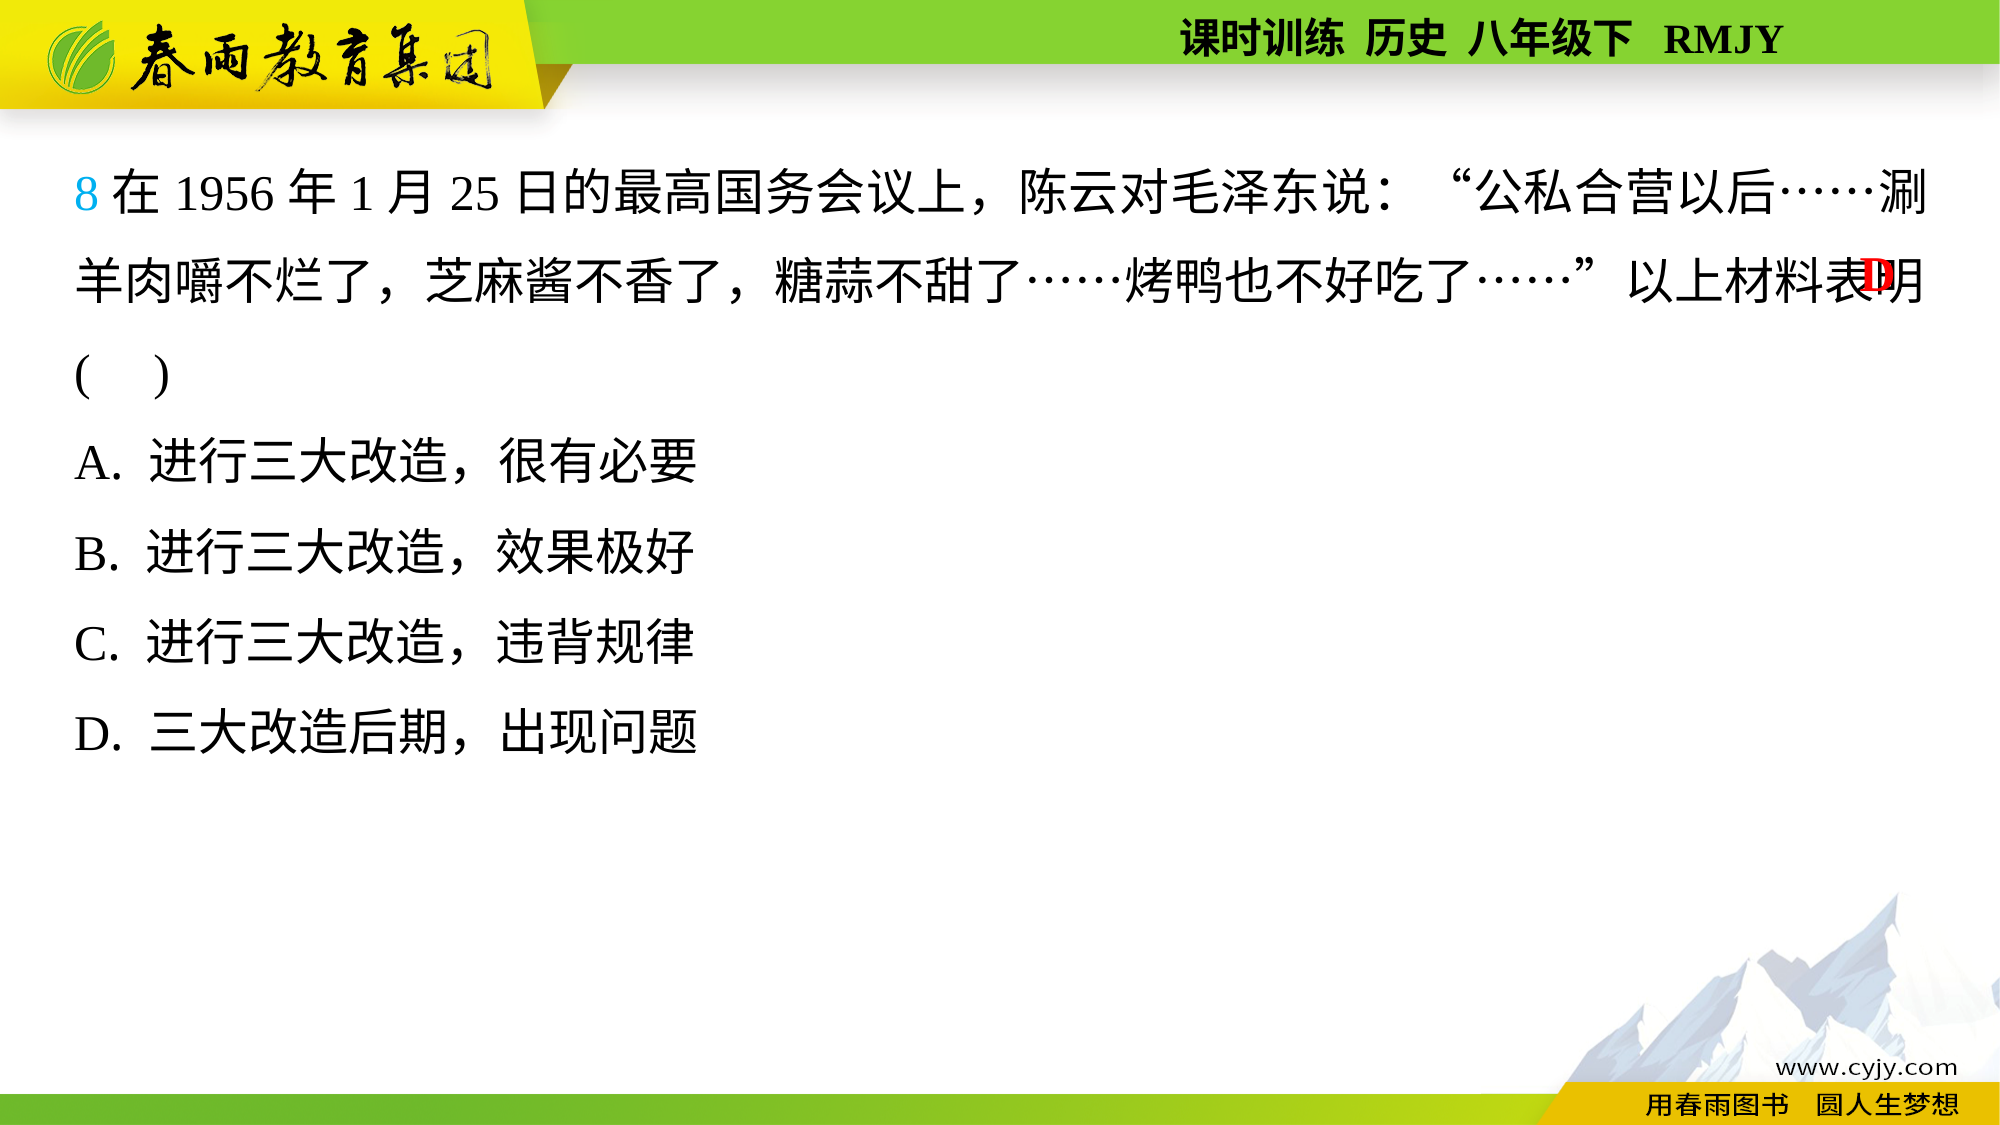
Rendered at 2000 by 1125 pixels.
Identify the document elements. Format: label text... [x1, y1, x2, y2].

list 8在1956年1月25日的最高国务会议上，陈云对毛泽东说：“公私合营以后……涮羊肉嚼不烂了，芝麻酱不香了，糖蒜不甜了……烤鸭也不好吃了……”以上材料表明( ) A. 进行三大改造，很有必要 B. 进行三大改造，效果极好 C. 进行三大改造，违背规律 D. 三大改造后期，出现问题 [59, 122, 1944, 672]
text_box D [1844, 234, 1911, 310]
picture [0, 0, 2000, 1125]
